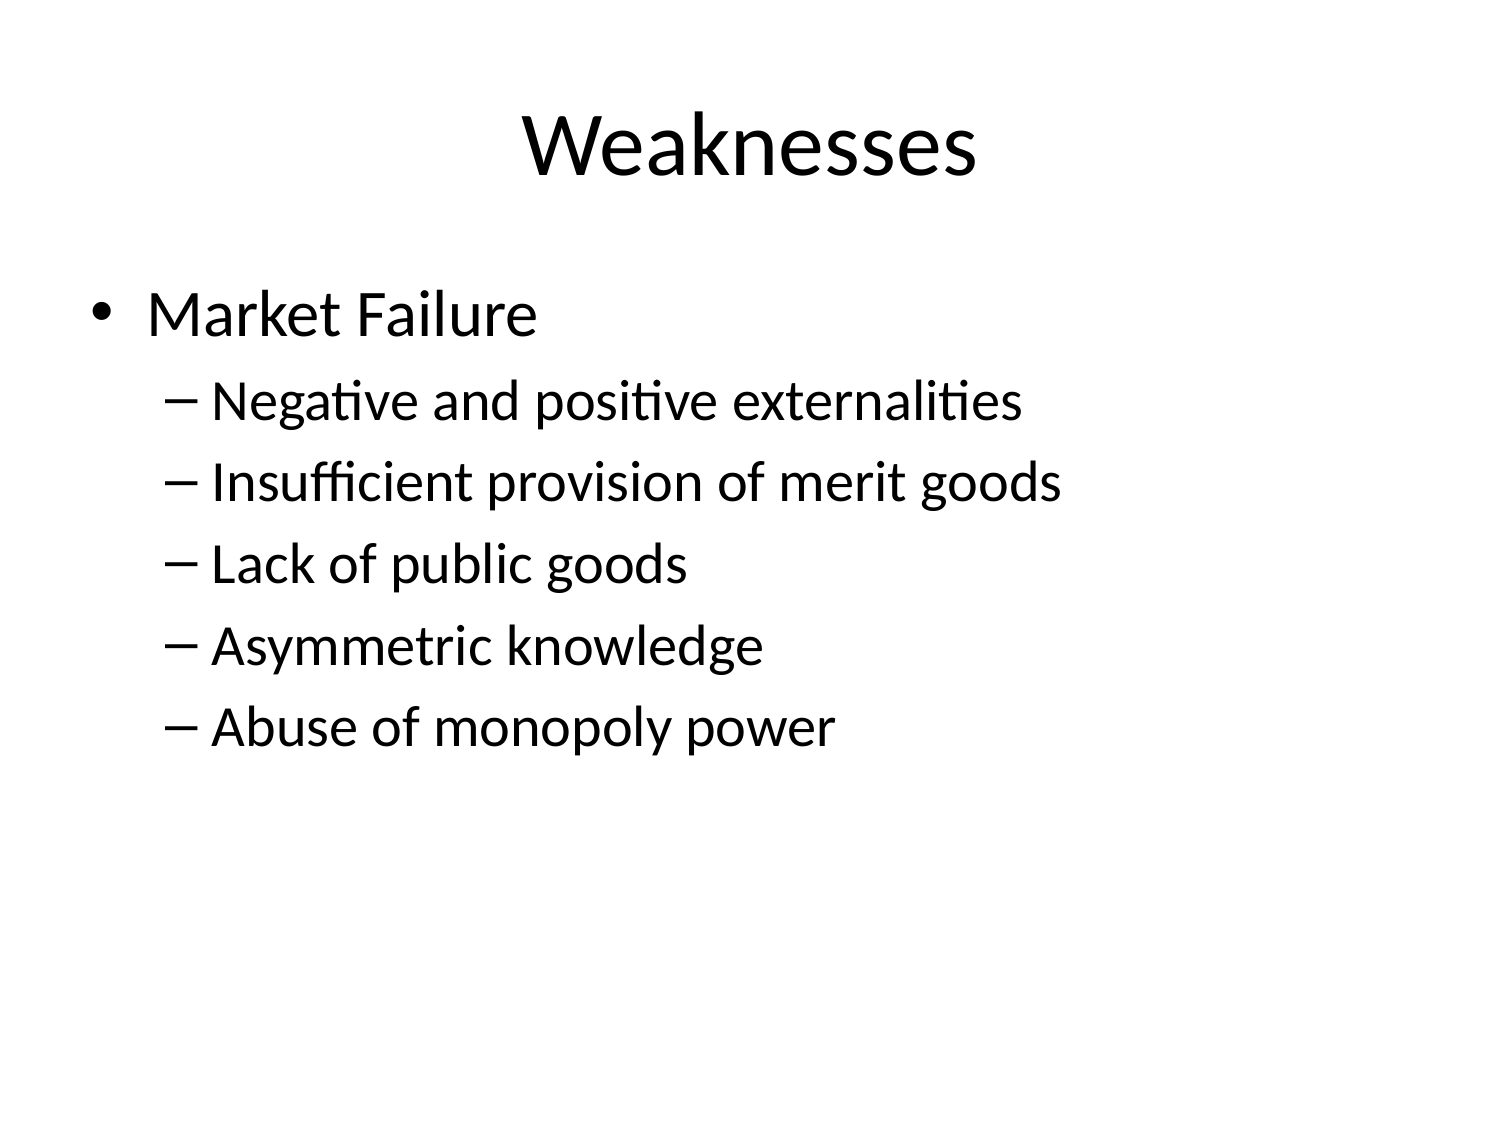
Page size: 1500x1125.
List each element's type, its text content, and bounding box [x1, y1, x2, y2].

title Weaknesses [75, 45, 1425, 233]
list Market Failure Negative and positive externalities Insufficient provision of merit goods Lack of public goods Asymmetric knowledge Abuse of monopoly power [75, 262, 1425, 1005]
